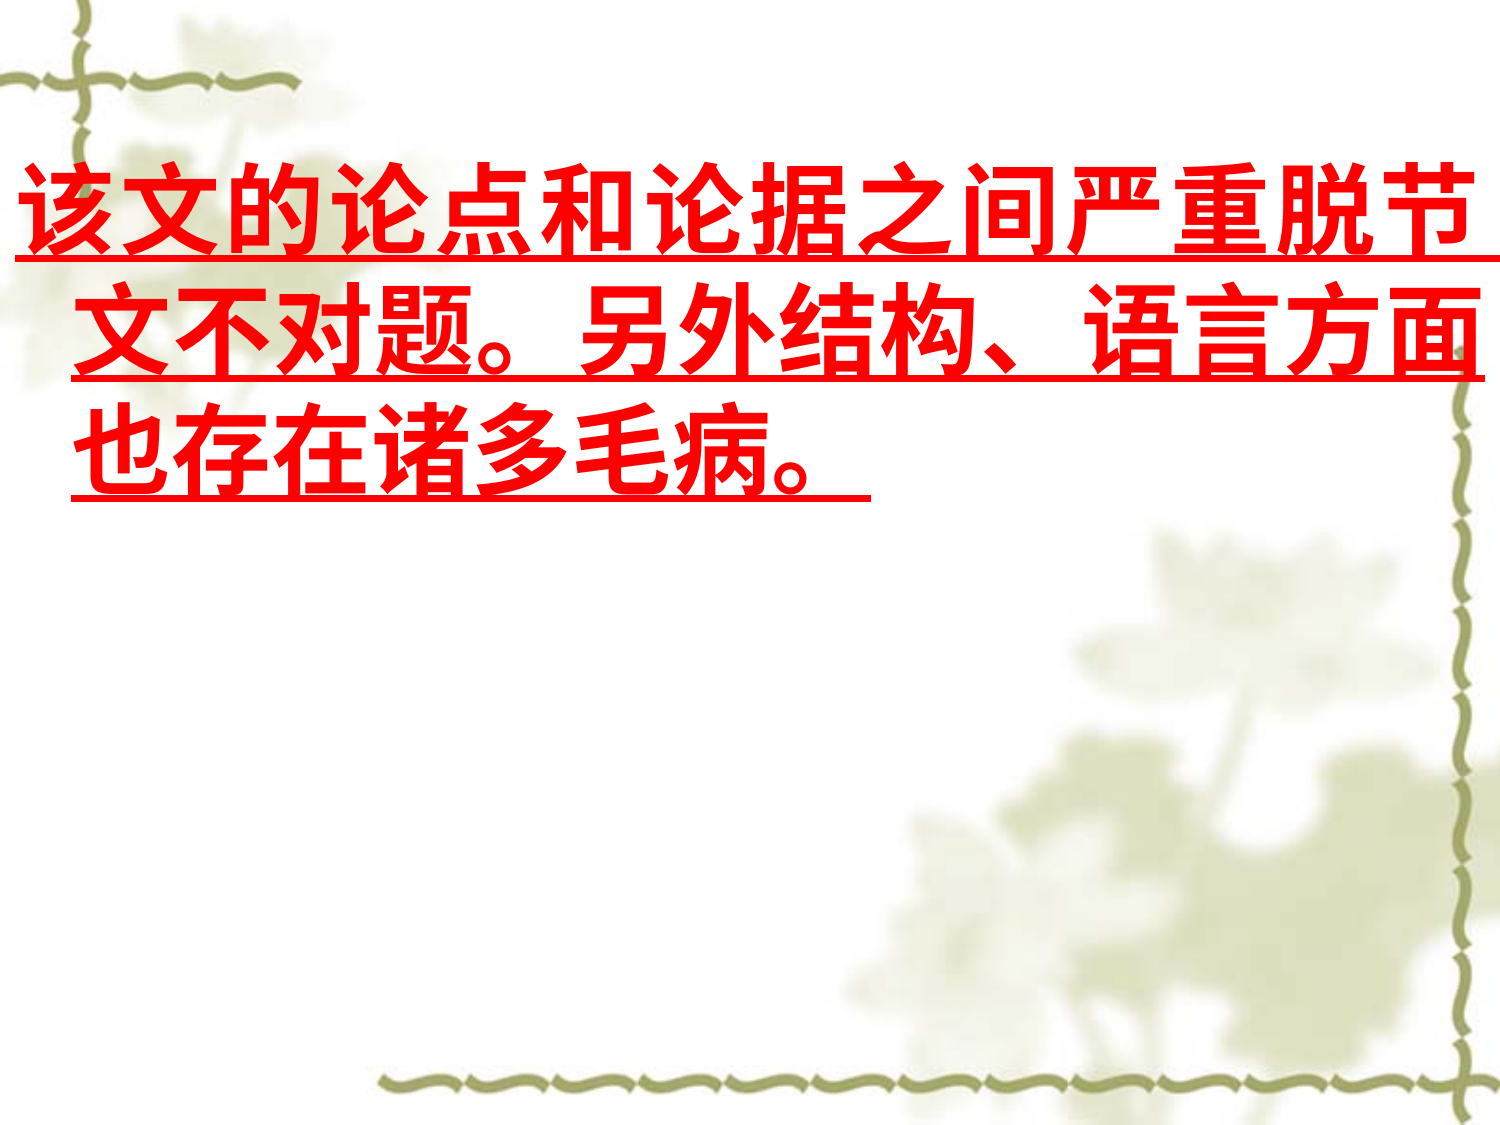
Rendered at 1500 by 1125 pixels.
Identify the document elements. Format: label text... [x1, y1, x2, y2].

list 该文的论点和论据之间严重脱节，文不对题。另外结构、语言方面也存在诸多毛病。 [0, 0, 1500, 1125]
